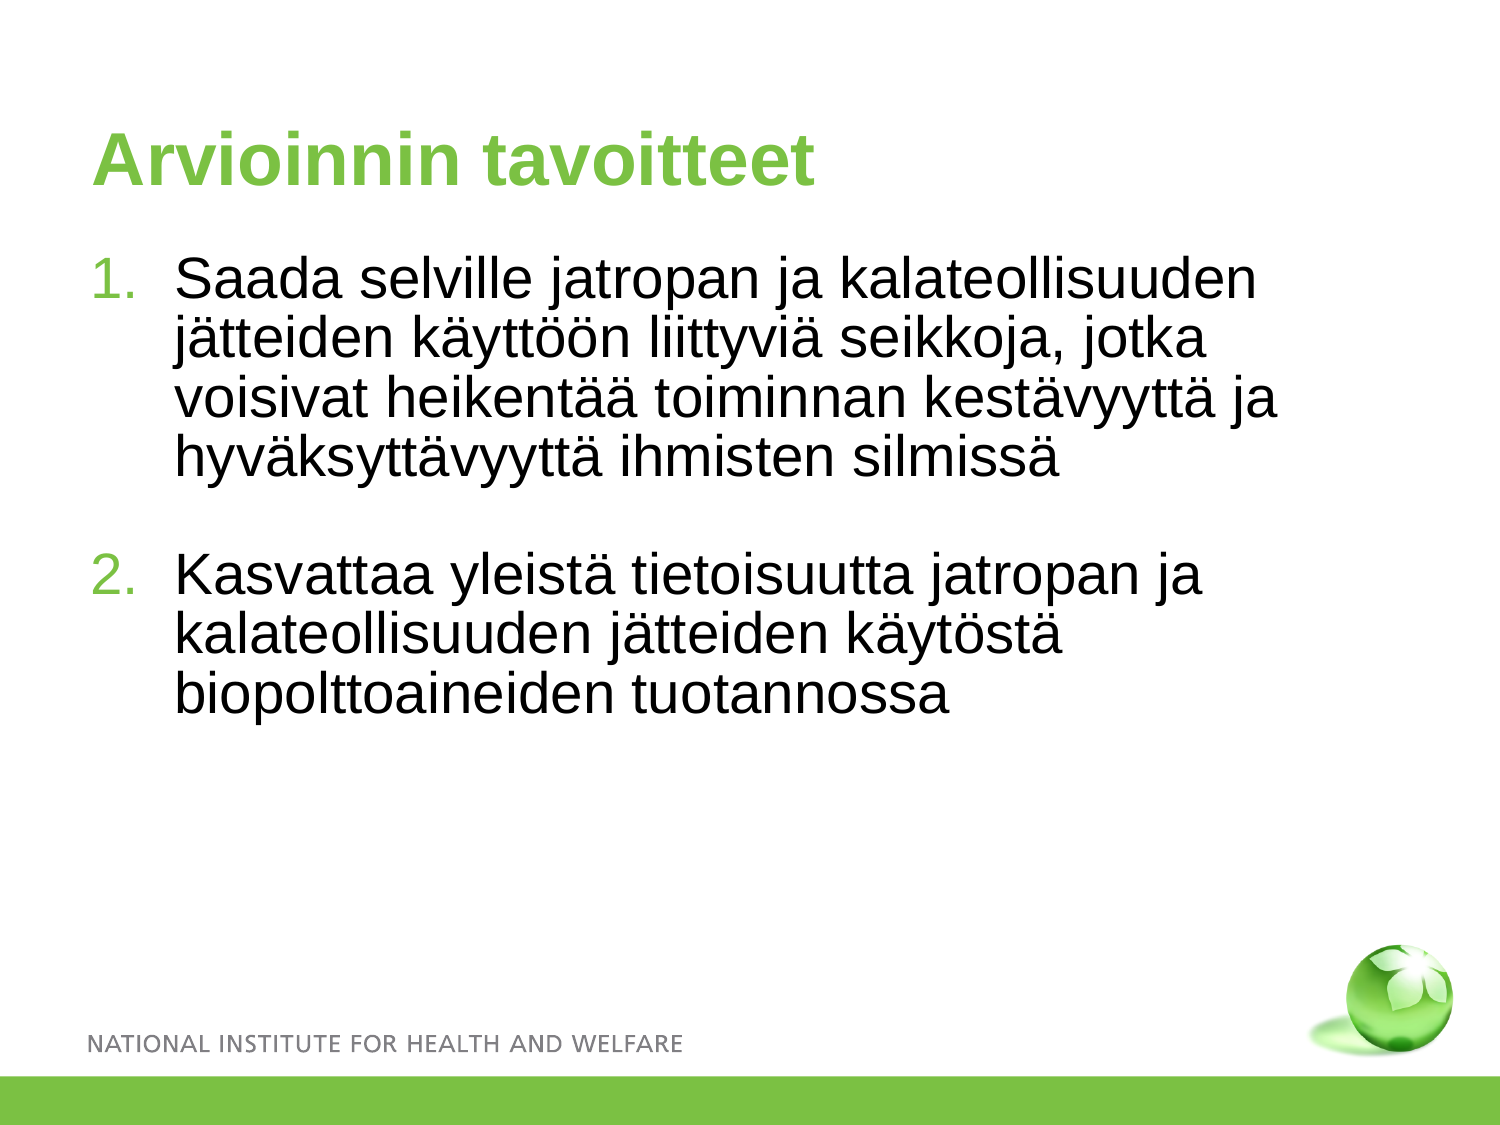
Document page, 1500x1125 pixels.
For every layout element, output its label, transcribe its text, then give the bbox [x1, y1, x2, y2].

list Saada selville jatropan ja kalateollisuuden jätteiden käyttöön liittyviä seikkoja, jotka voisivat heikentää toiminnan kestävyyttä ja hyväksyttävyyttä ihmisten silmissä Kasvattaa yleistä tietoisuutta jatropan ja kalateollisuuden jätteiden käytöstä biopolttoaineiden tuotannossa [74, 243, 1424, 965]
title Arvioinnin tavoitteet [76, 42, 1424, 209]
picture [1294, 928, 1471, 1071]
